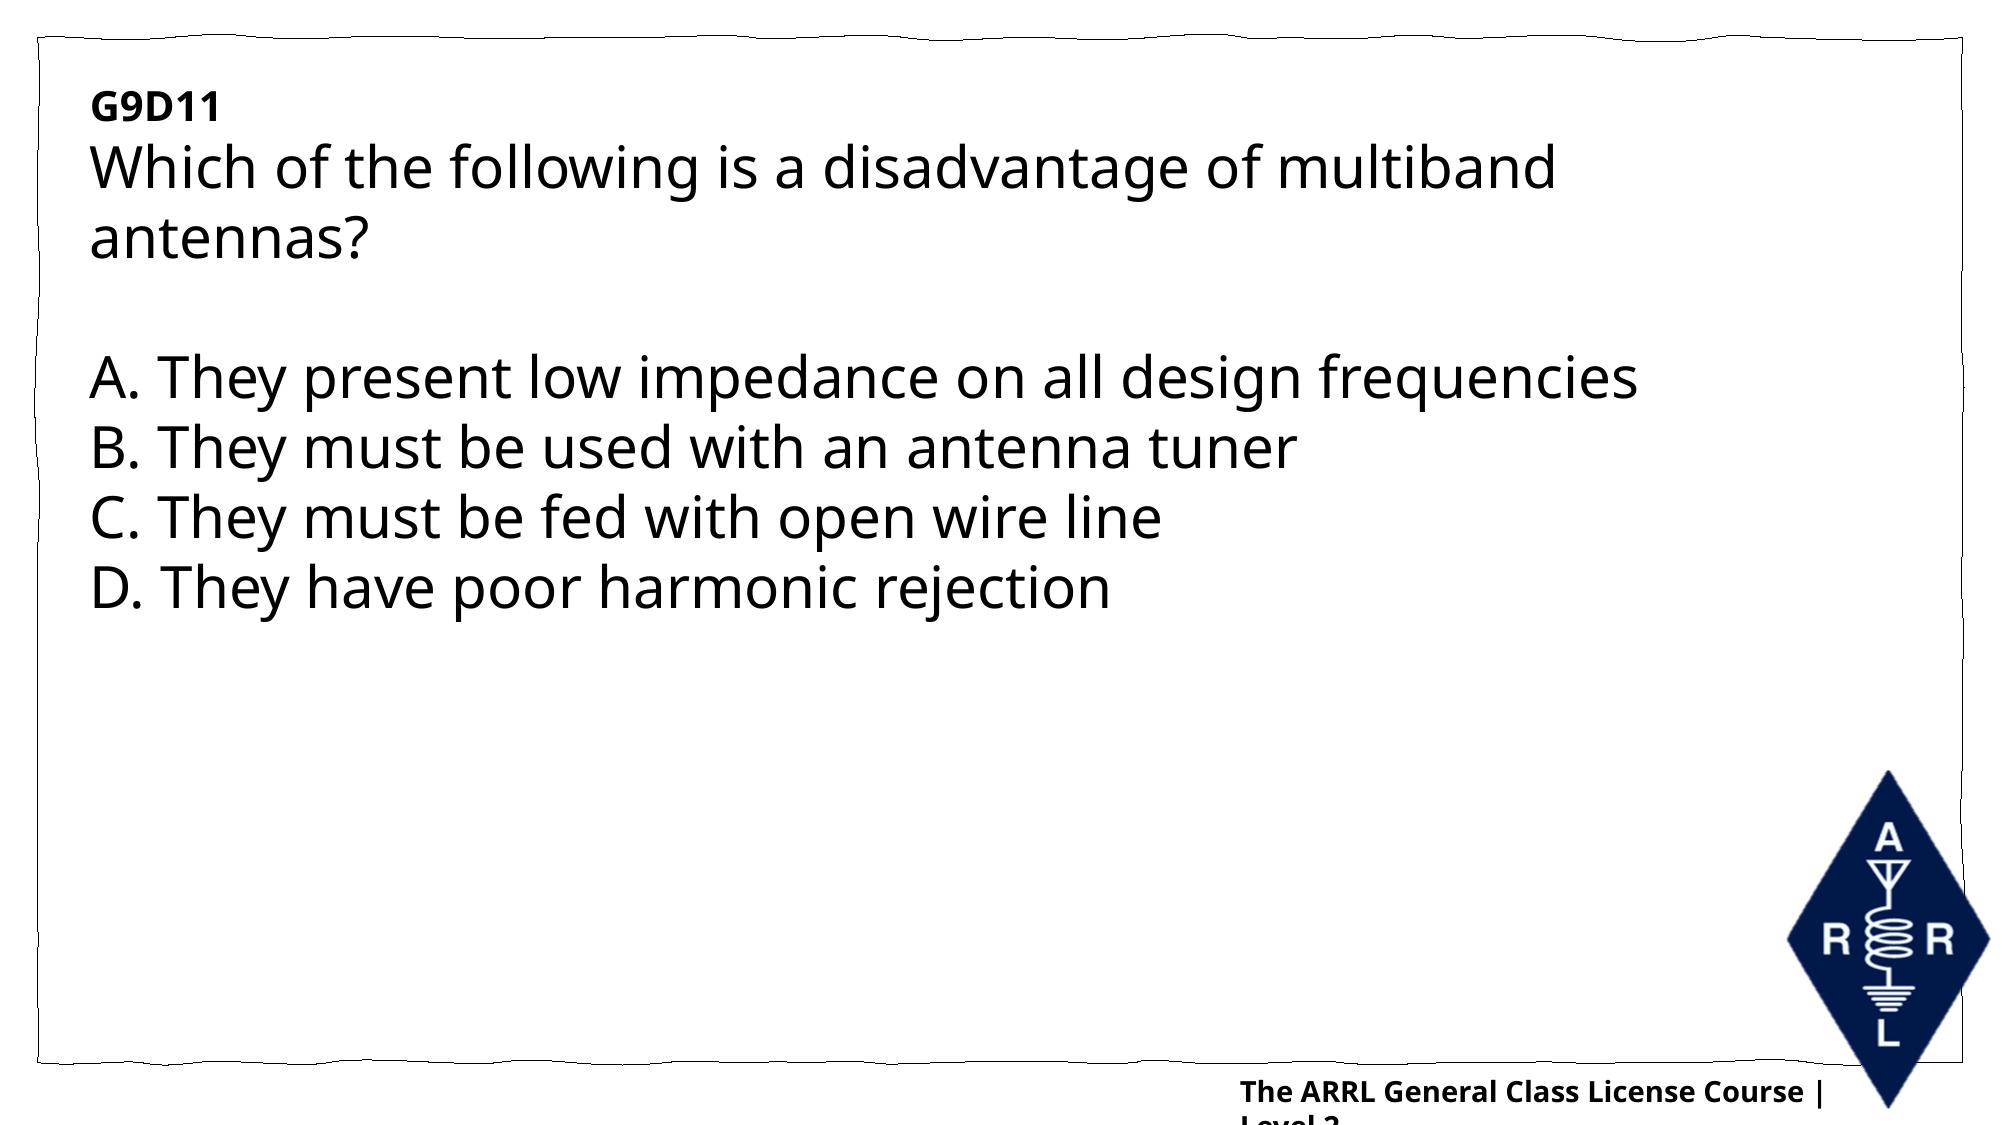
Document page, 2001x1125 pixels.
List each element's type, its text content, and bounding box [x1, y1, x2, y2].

text_box G9D11 Which of the following is a disadvantage of multiband antennas? A. They present low impedance on all design frequencies B. They must be used with an antenna tuner C. They must be fed with open wire line D. They have poor harmonic rejection [75, 72, 1850, 628]
picture [1773, 752, 1999, 1125]
